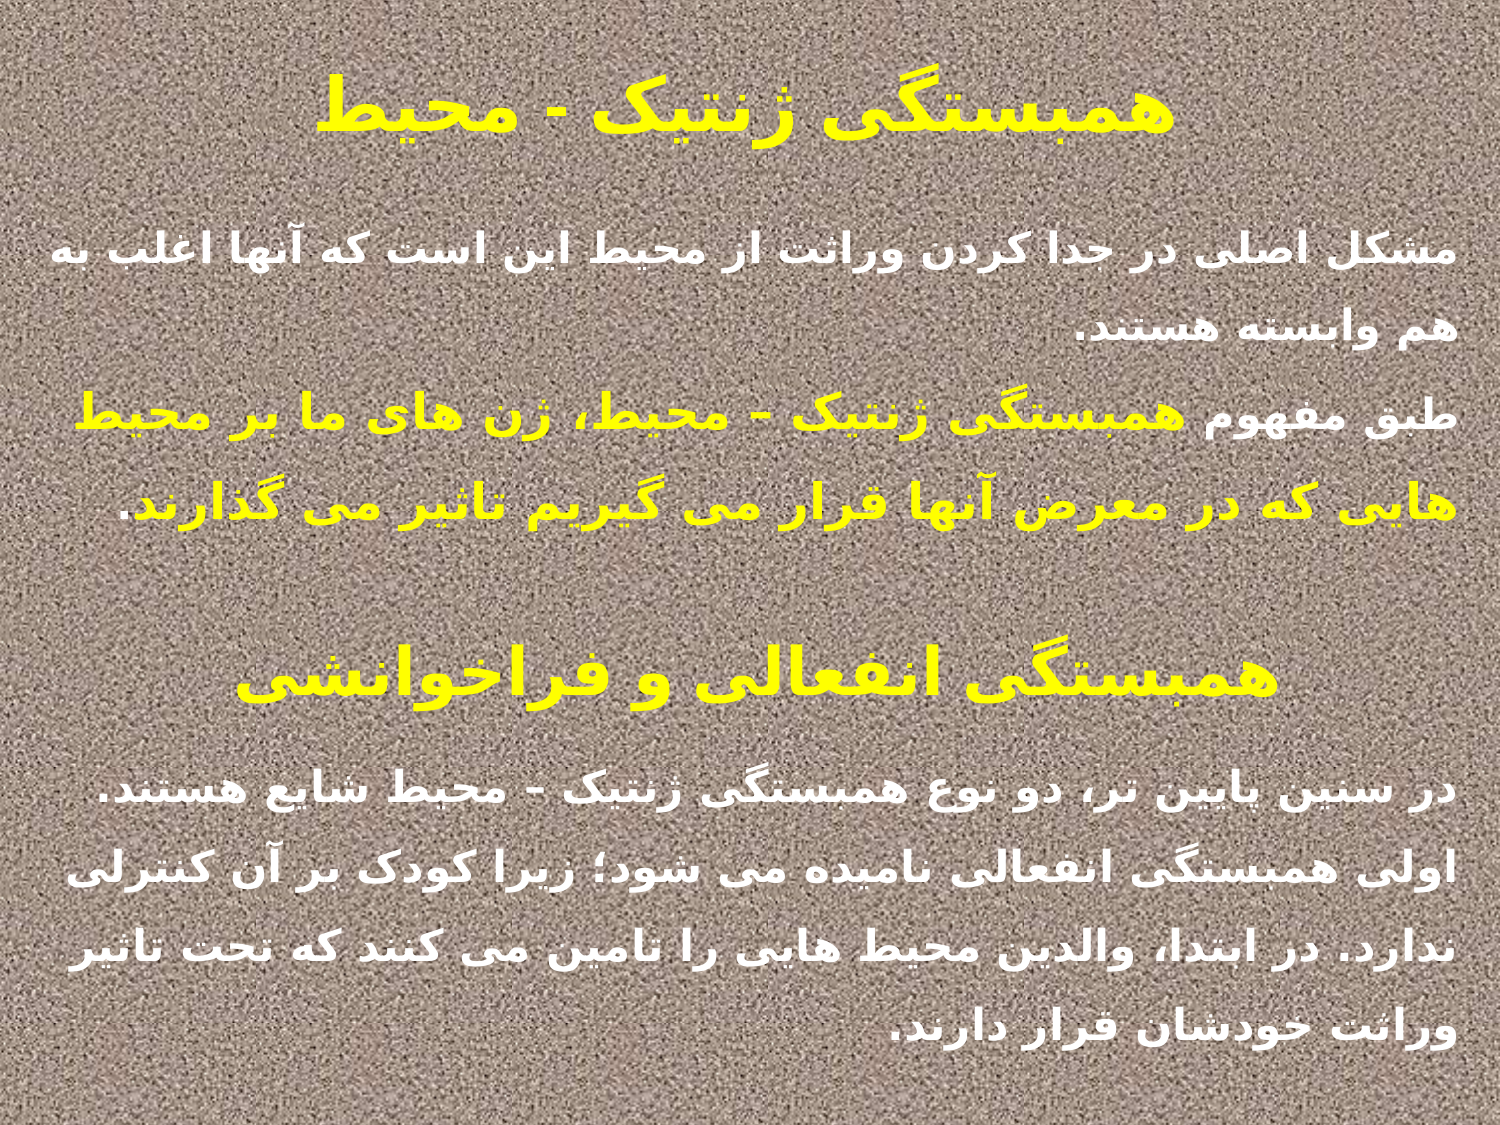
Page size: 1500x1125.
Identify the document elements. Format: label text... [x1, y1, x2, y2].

picture [0, 0, 1500, 1125]
text_box در سنین پایین تر، دو نوع همبستگی ژنتیک – محیط شایع هستند. اولی همبستگی انفعالی نامیده می شود؛ زیرا کودک بر آن کنترلی ندارد. در ابتدا، والدین محیط هایی را تامین می کنند که تحت تاثیر وراثت خودشان قرار دارند. [24, 725, 1475, 1063]
footer www.modirkade.ir [212, 1050, 904, 1095]
title همبستگی ژنتیک - محیط [75, 37, 1425, 155]
text_box همبستگی انفعالی و فراخوانشی [87, 599, 1438, 717]
slide_number 55 [1417, 1068, 1494, 1114]
list مشکل اصلی در جدا کردن وراثت از محیط این است که آنها اغلب به هم وابسته هستند. طبق مفهوم همبستگی ژنتیک – محیط، ژن های ما بر محیط هایی که در معرض آنها قرار می گیریم تاثیر می گذارند. [24, 187, 1475, 600]
